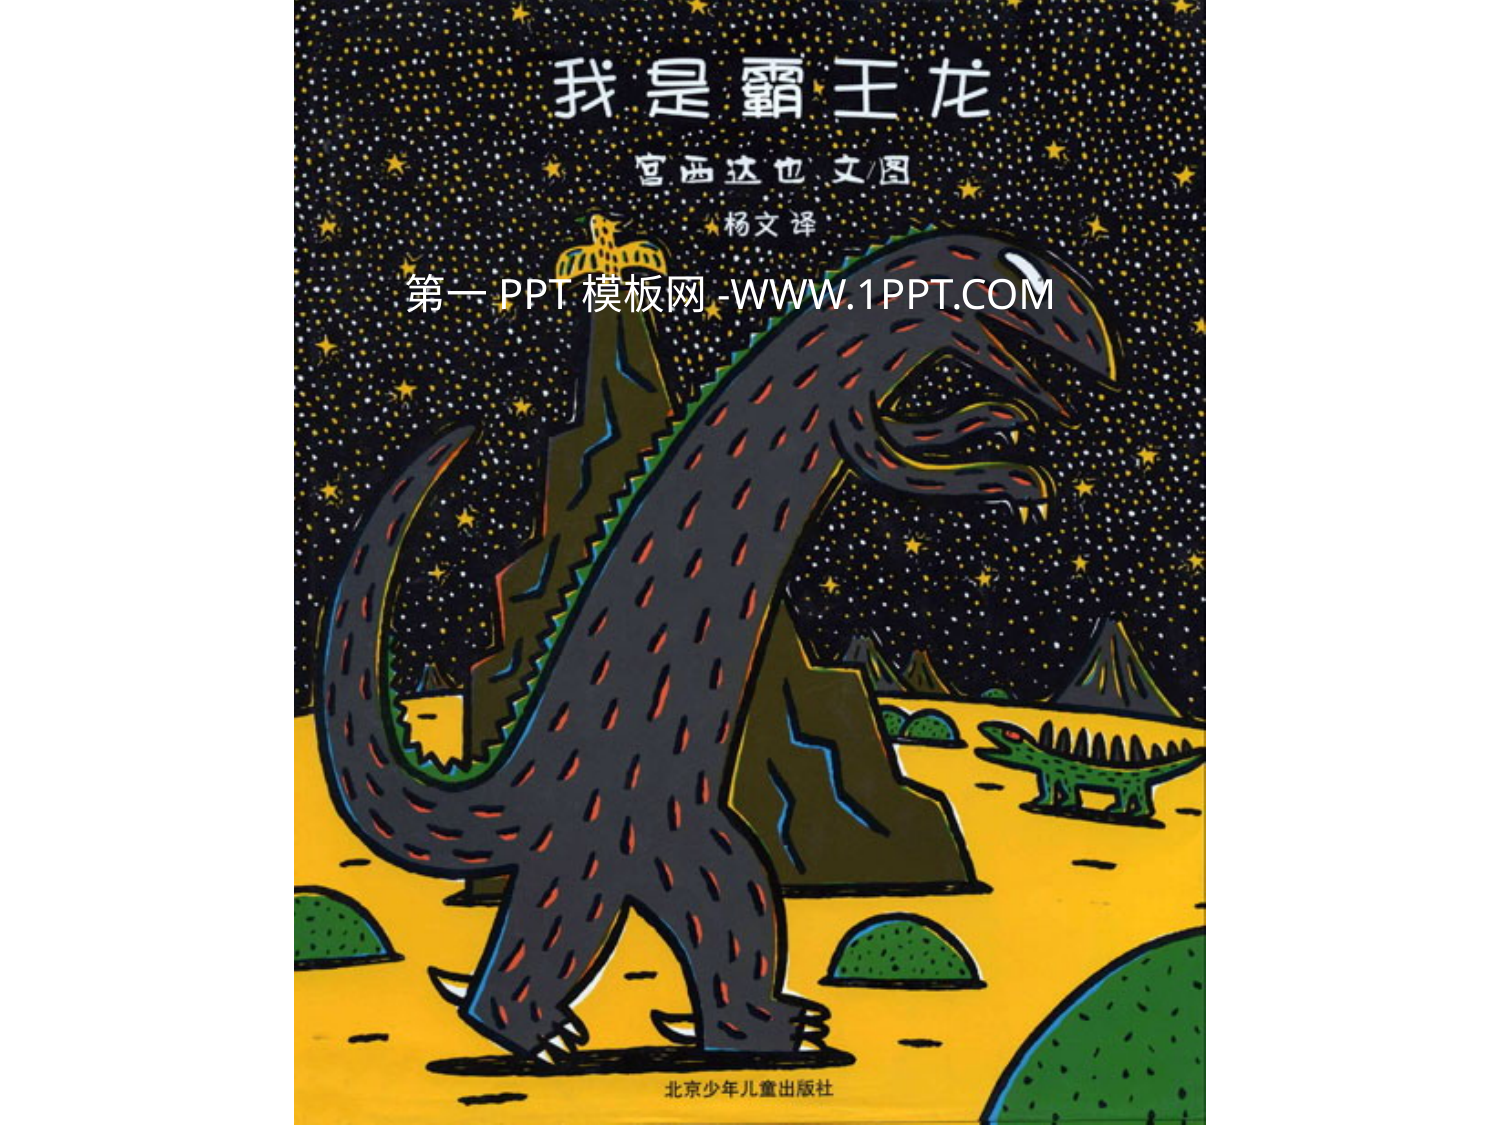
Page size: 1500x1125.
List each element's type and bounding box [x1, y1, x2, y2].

picture [293, 0, 1206, 1125]
